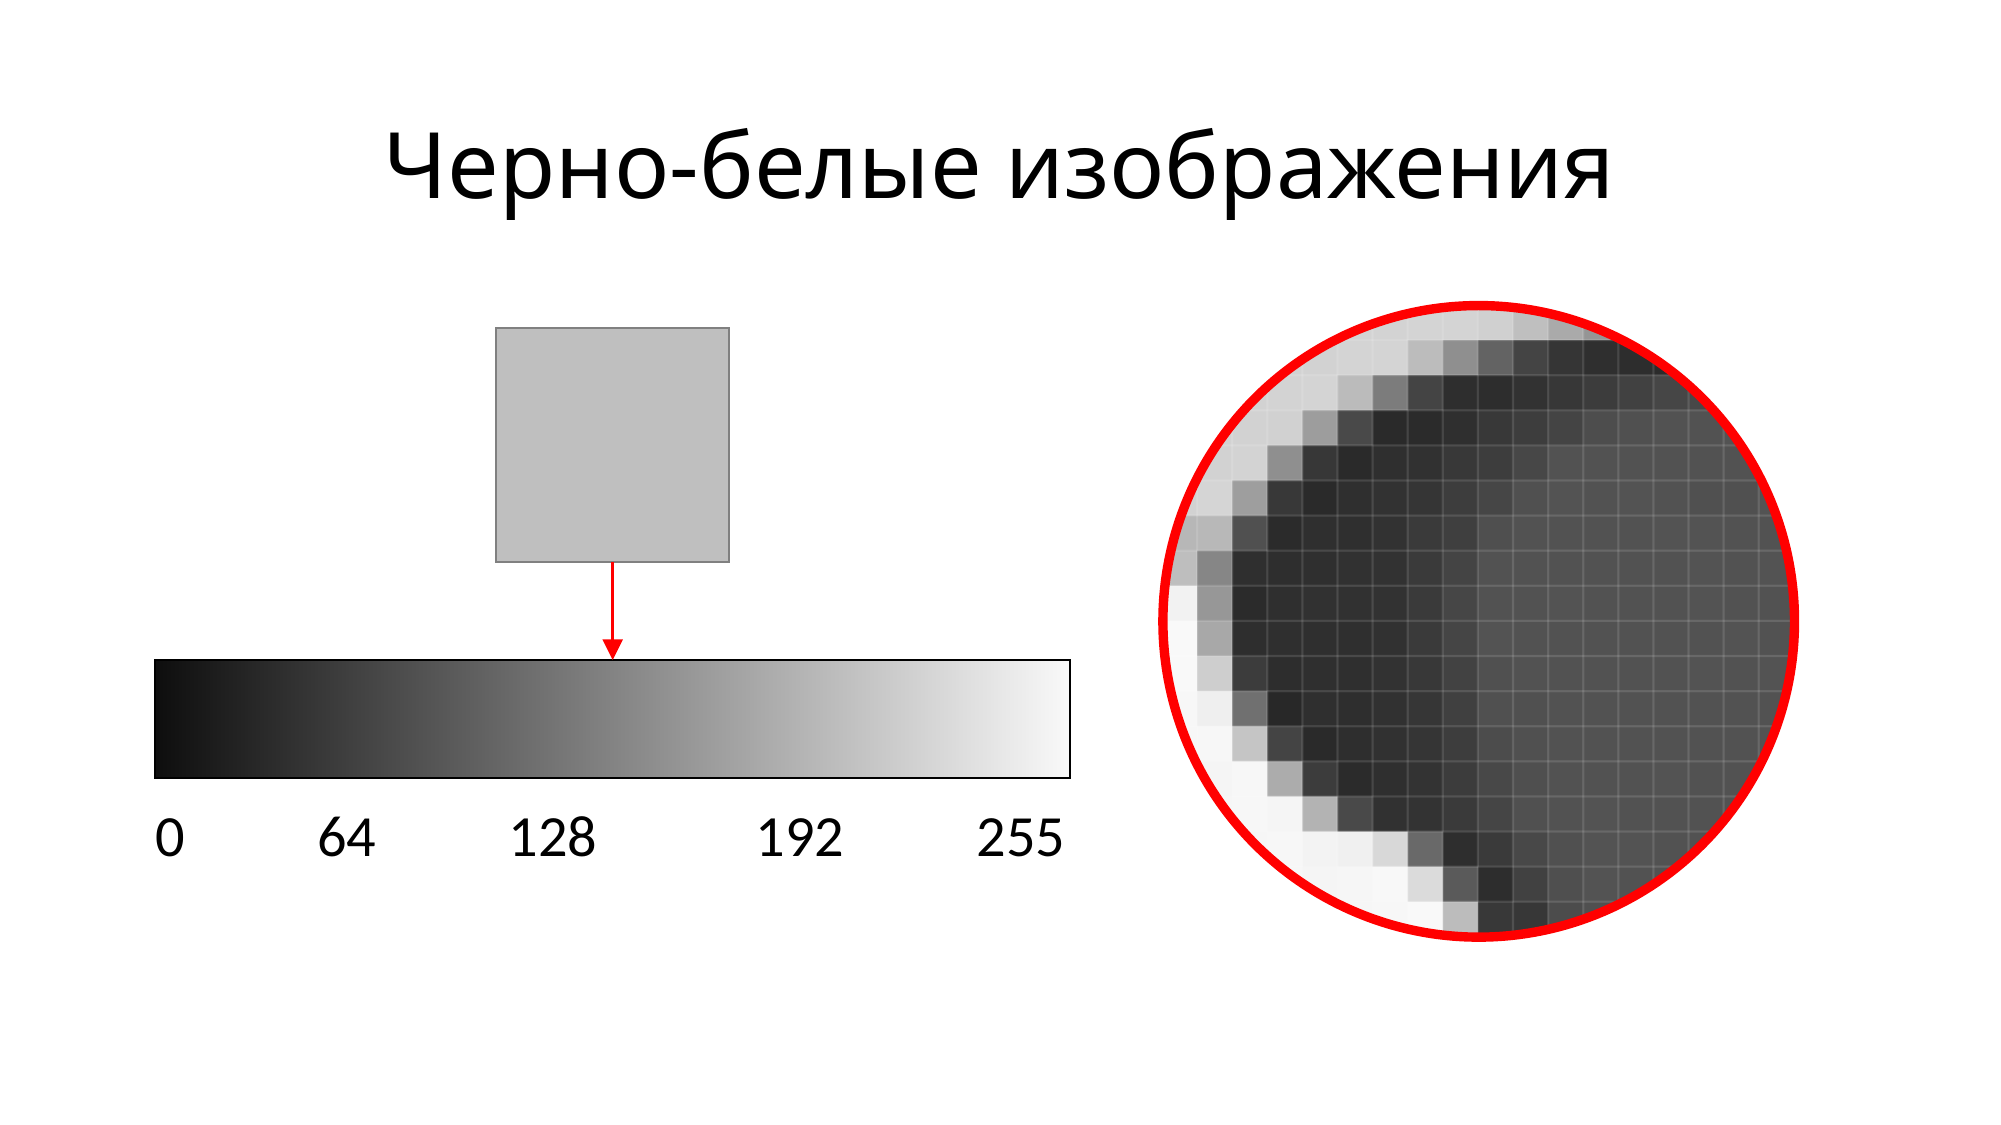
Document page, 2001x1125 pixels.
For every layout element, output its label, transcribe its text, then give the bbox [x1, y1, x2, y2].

text_box [495, 327, 730, 563]
text_box [154, 659, 1071, 779]
list 0 64 128 192 255 [140, 798, 1112, 881]
picture [1162, 305, 1795, 938]
title Черно-белые изображения [137, 59, 1863, 278]
